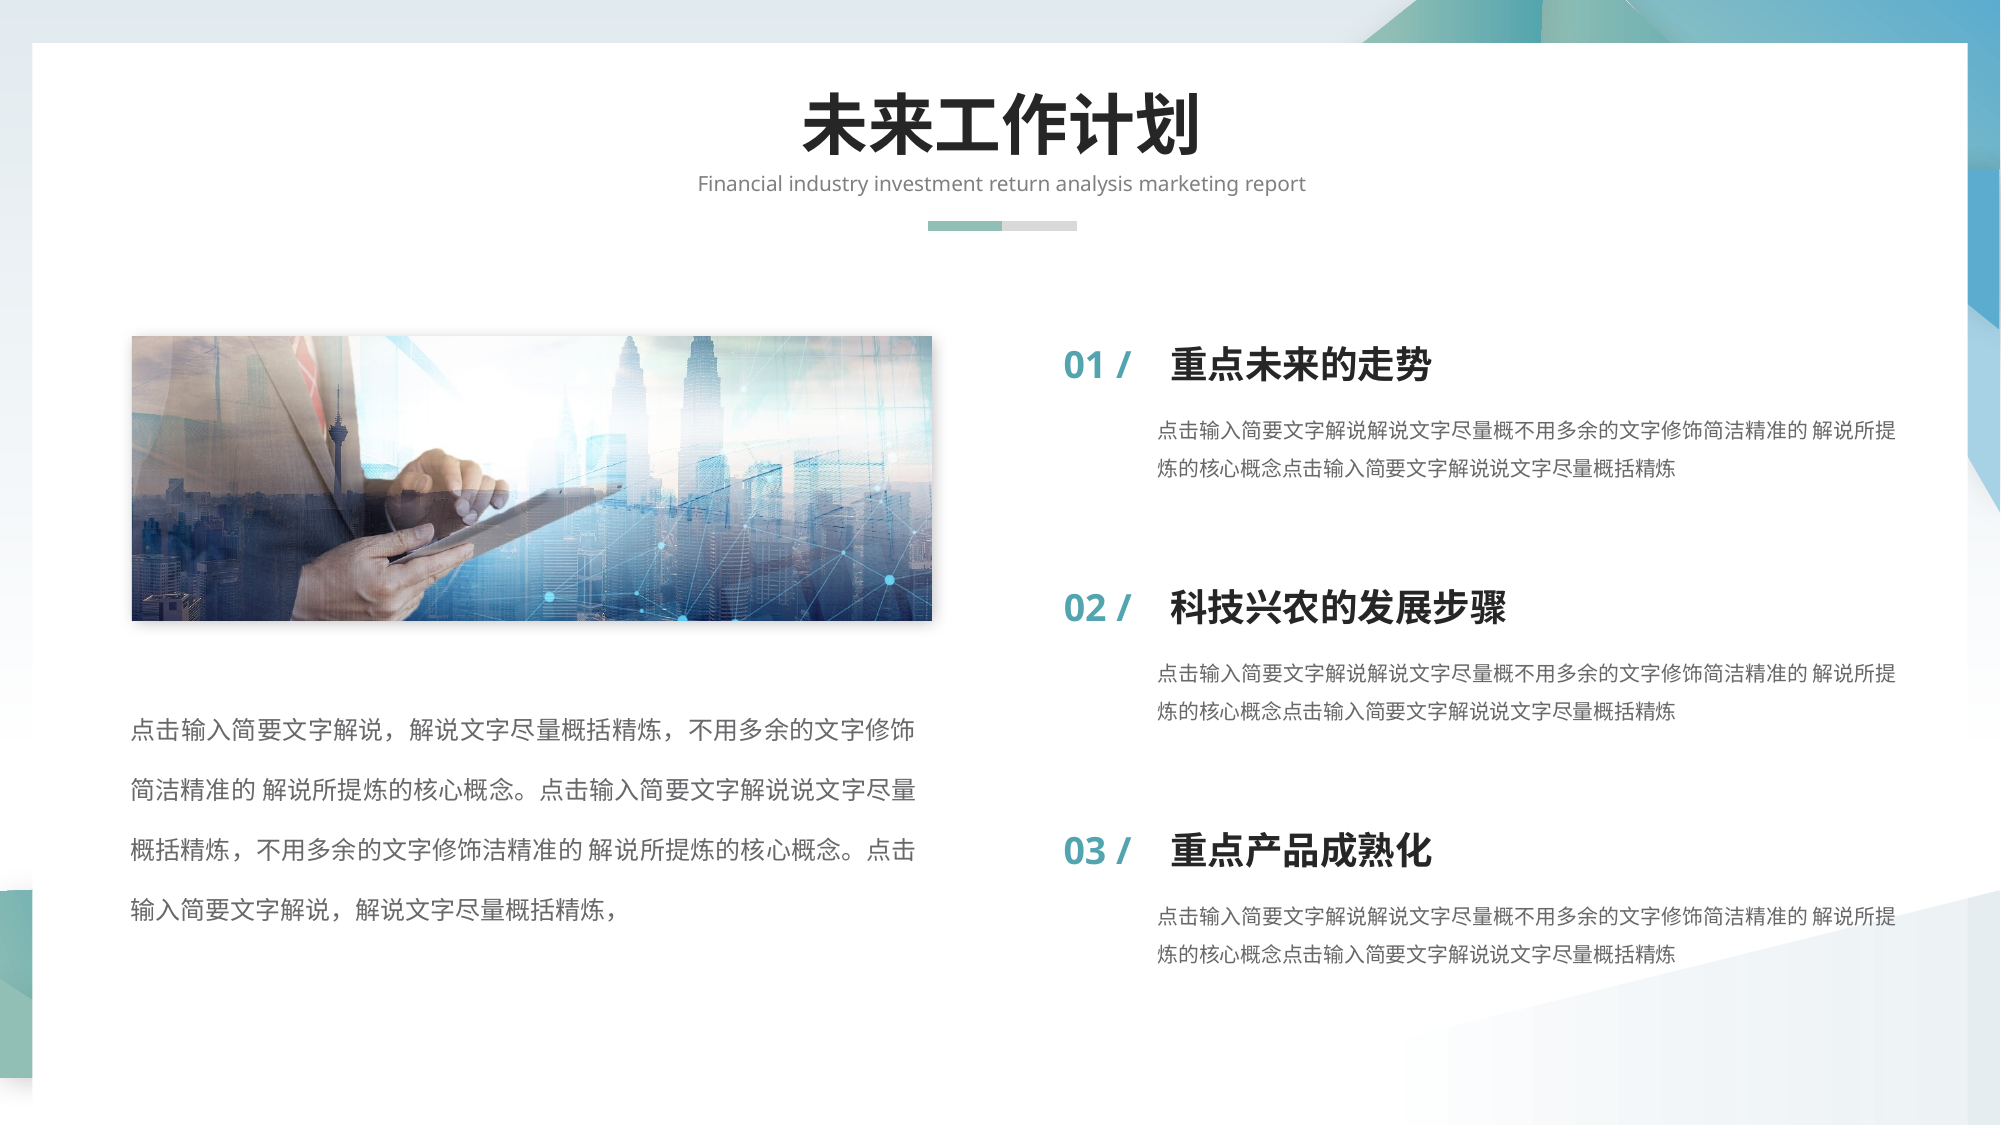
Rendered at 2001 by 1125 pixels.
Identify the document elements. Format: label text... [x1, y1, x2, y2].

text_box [544, 75, 1459, 205]
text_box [1045, 320, 1912, 485]
text_box 点击输入简要文字解说，解说文字尽量概括精炼，不用多余的文字修饰简洁精准的 解说所提炼的核心概念。点击输入简要文字解说说文字尽量概括精炼，不用多余的文字修饰洁精准的 解说所提炼的核心概念。点击输入简要文字解说，解说文字尽量概括精炼， [115, 677, 932, 932]
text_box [1045, 563, 1912, 728]
text_box [131, 335, 933, 621]
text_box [1045, 806, 1912, 971]
